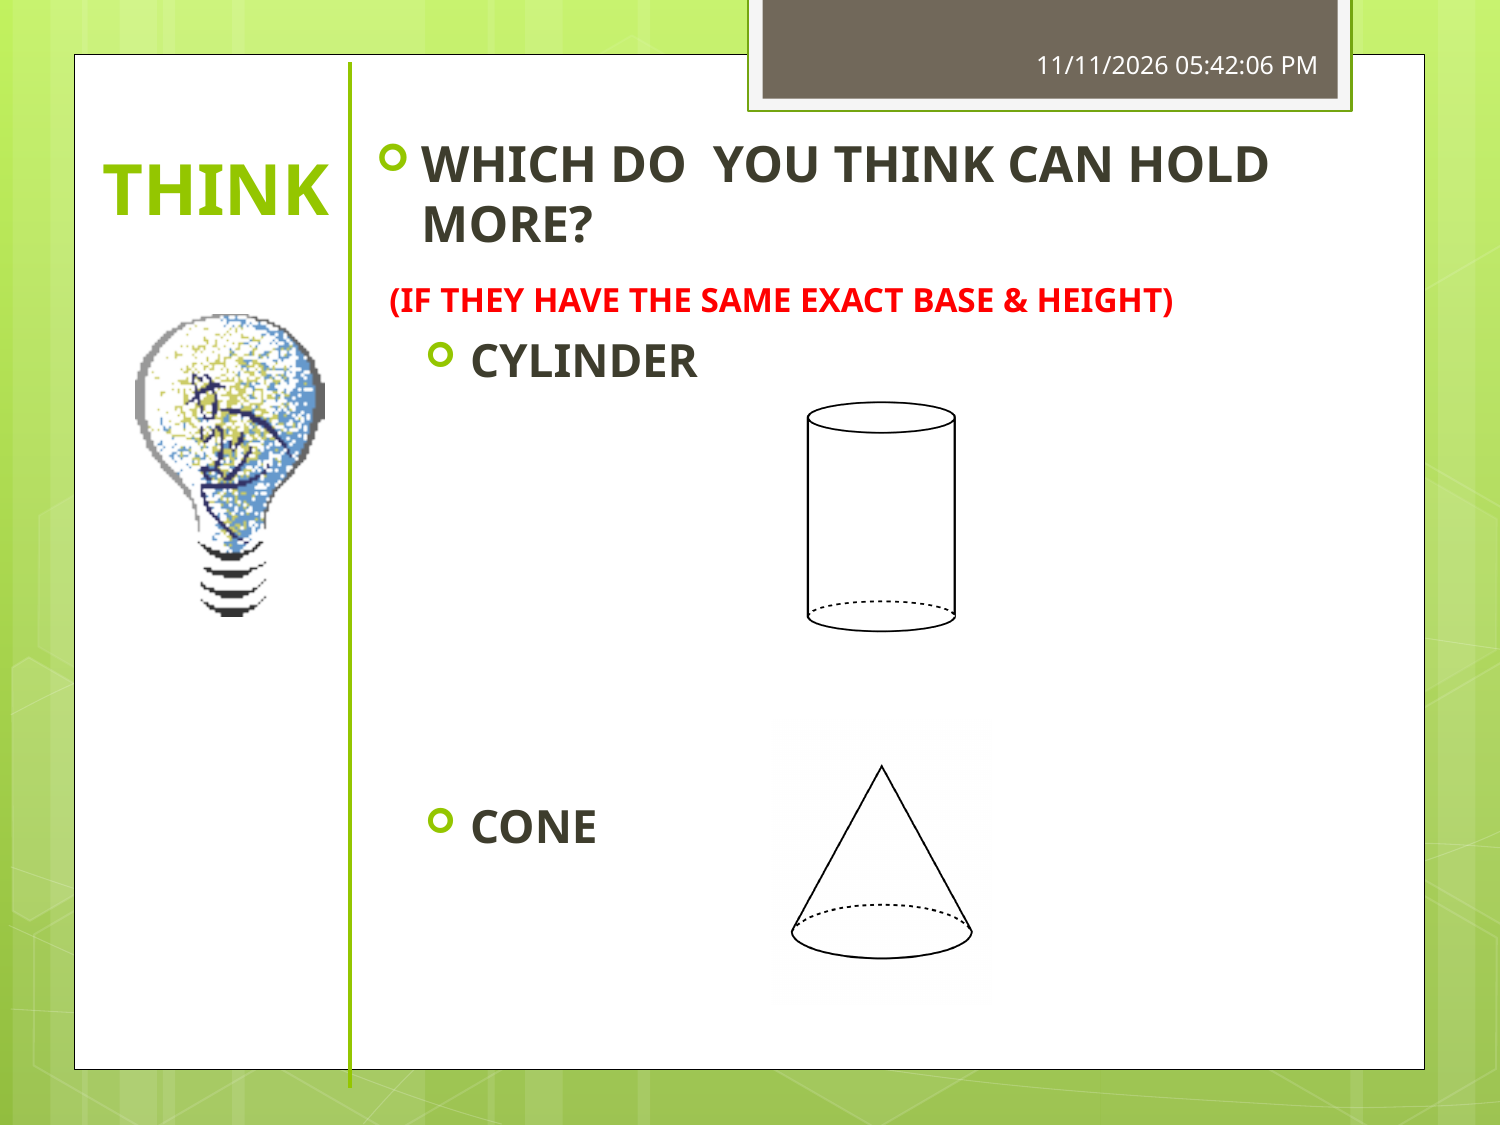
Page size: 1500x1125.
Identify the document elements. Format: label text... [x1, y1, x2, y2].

picture [135, 314, 326, 617]
list WHICH DO YOU THINK CAN HOLD MORE? (IF THEY HAVE THE SAME EXACT BASE & HEIGHT) CYLINDER CONE [354, 125, 1425, 1063]
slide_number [983, 36, 1334, 97]
title THINK [87, 137, 345, 238]
picture [770, 718, 992, 1005]
picture [712, 337, 1051, 696]
